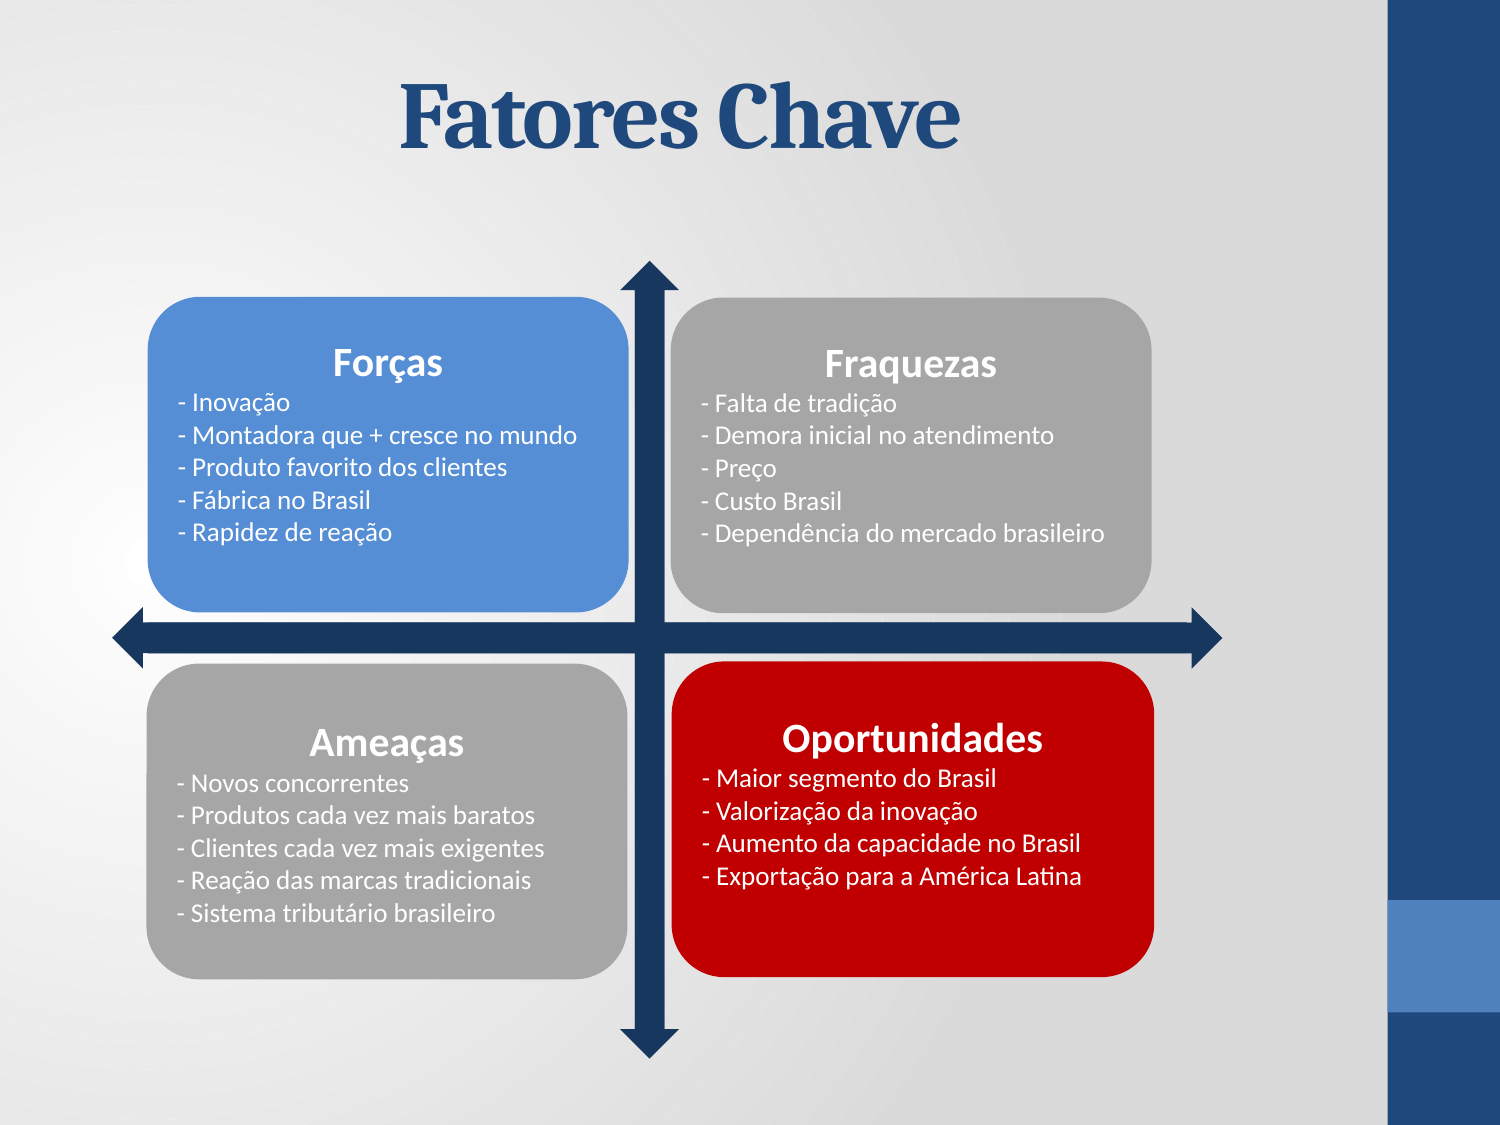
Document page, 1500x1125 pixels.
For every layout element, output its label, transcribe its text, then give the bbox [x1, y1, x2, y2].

text_box Ameaças - Novos concorrentes - Produtos cada vez mais baratos - Clientes cada vez mais exigentes - Reação das marcas tradicionais - Sistema tributário brasileiro [144, 661, 630, 982]
title Fatores Chave [5, 0, 1356, 185]
text_box [632, 656, 667, 1043]
text_box [1188, 605, 1225, 671]
text_box Forças - Inovação - Montadora que + cresce no mundo - Produto favorito dos clientes - Fábrica no Brasil - Rapidez de reação [145, 294, 631, 615]
text_box [1154, 449, 1500, 525]
text_box [110, 605, 1190, 671]
text_box Fraquezas - Falta de tradição - Demora inicial no atendimento - Preço - Custo Brasil - Dependência do mercado brasileiro [668, 295, 1154, 616]
text_box Oportunidades - Maior segmento do Brasil - Valorização da inovação - Aumento da capacidade no Brasil - Exportação para a América Latina [669, 659, 1157, 980]
text_box [618, 258, 682, 620]
text_box [618, 1026, 682, 1061]
